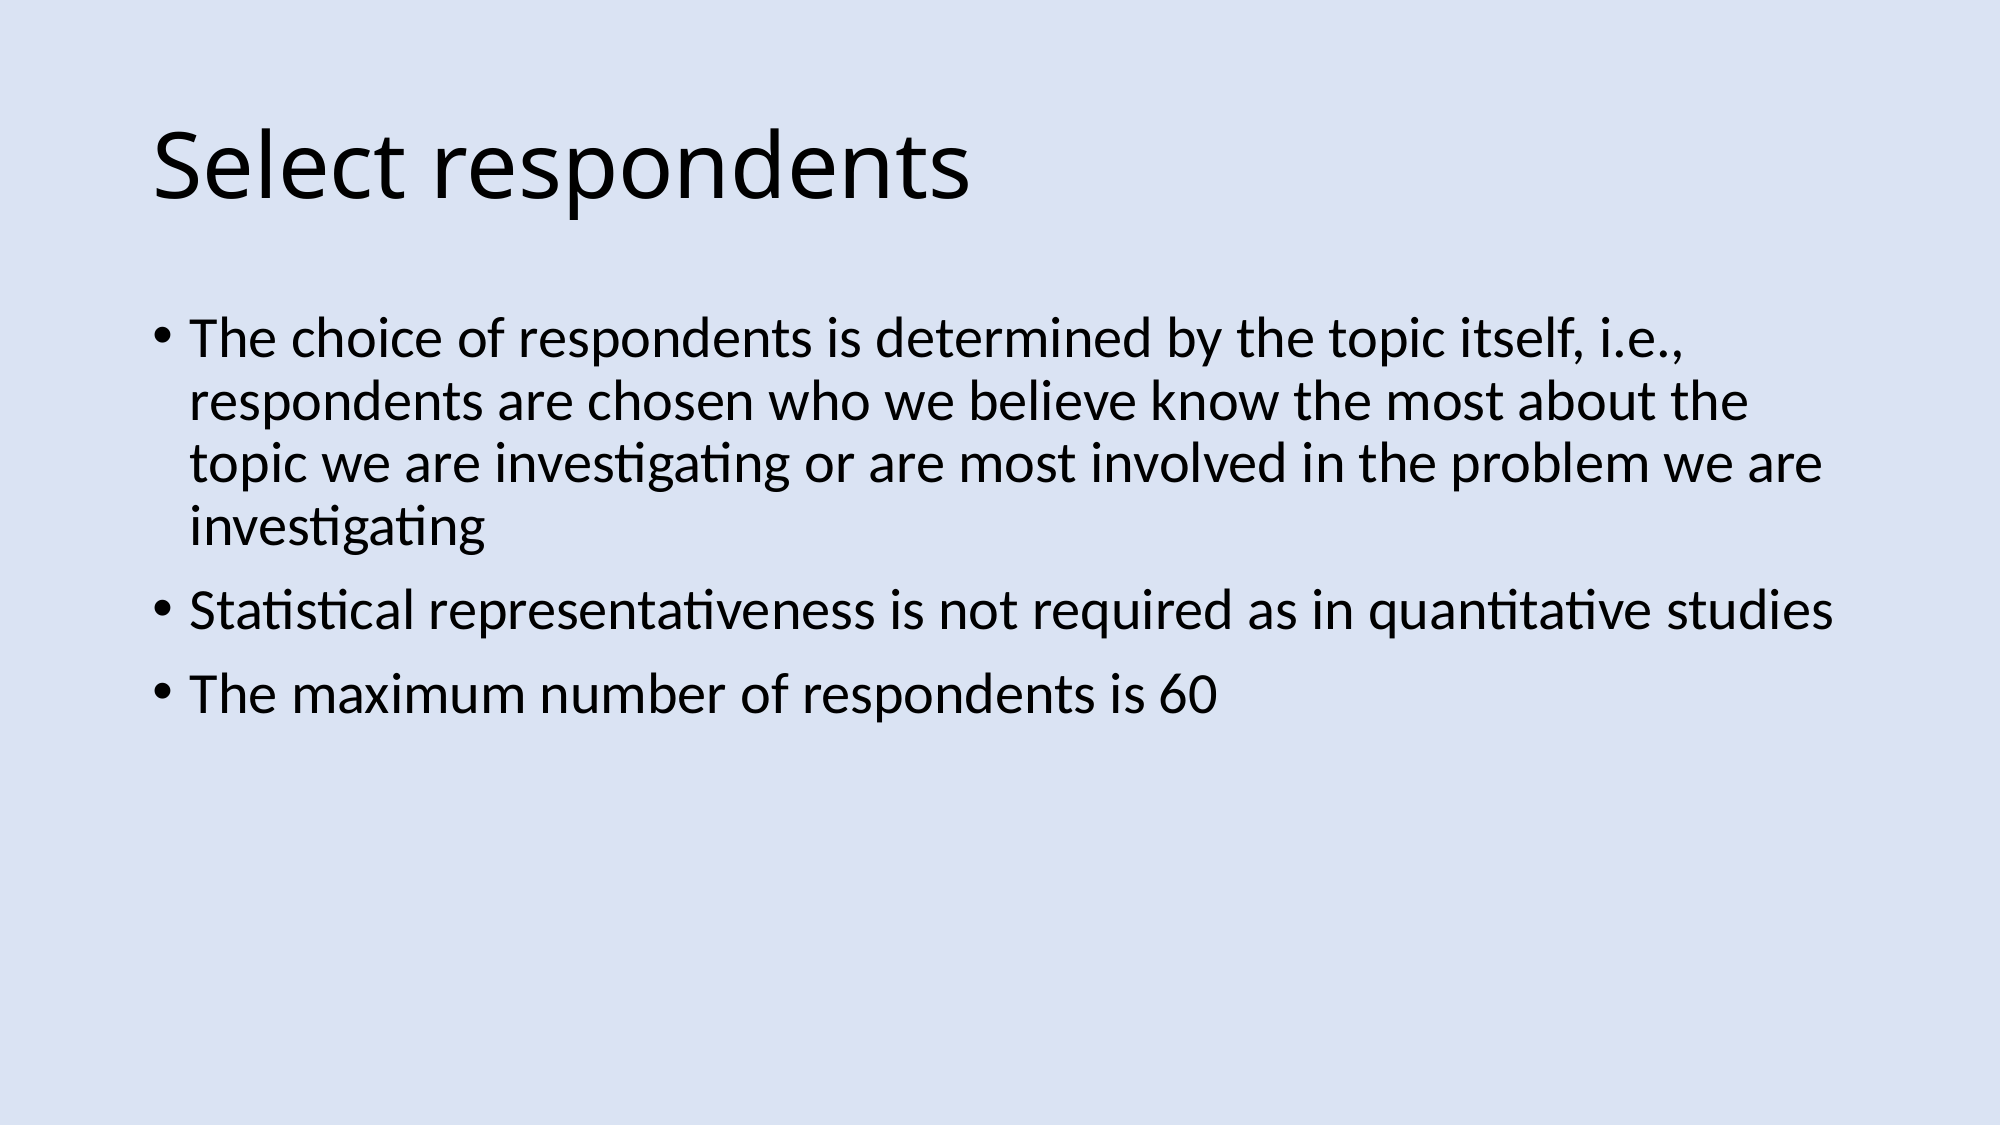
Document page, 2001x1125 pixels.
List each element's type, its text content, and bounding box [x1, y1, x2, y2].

title Select respondents [137, 59, 1863, 278]
list The choice of respondents is determined by the topic itself, i.e., respondents are chosen who we believe know the most about the topic we are investigating or are most involved in the problem we are investigating Statistical representativeness is not required as in quantitative studies The maximum number of respondents is 60 [137, 299, 1863, 1014]
